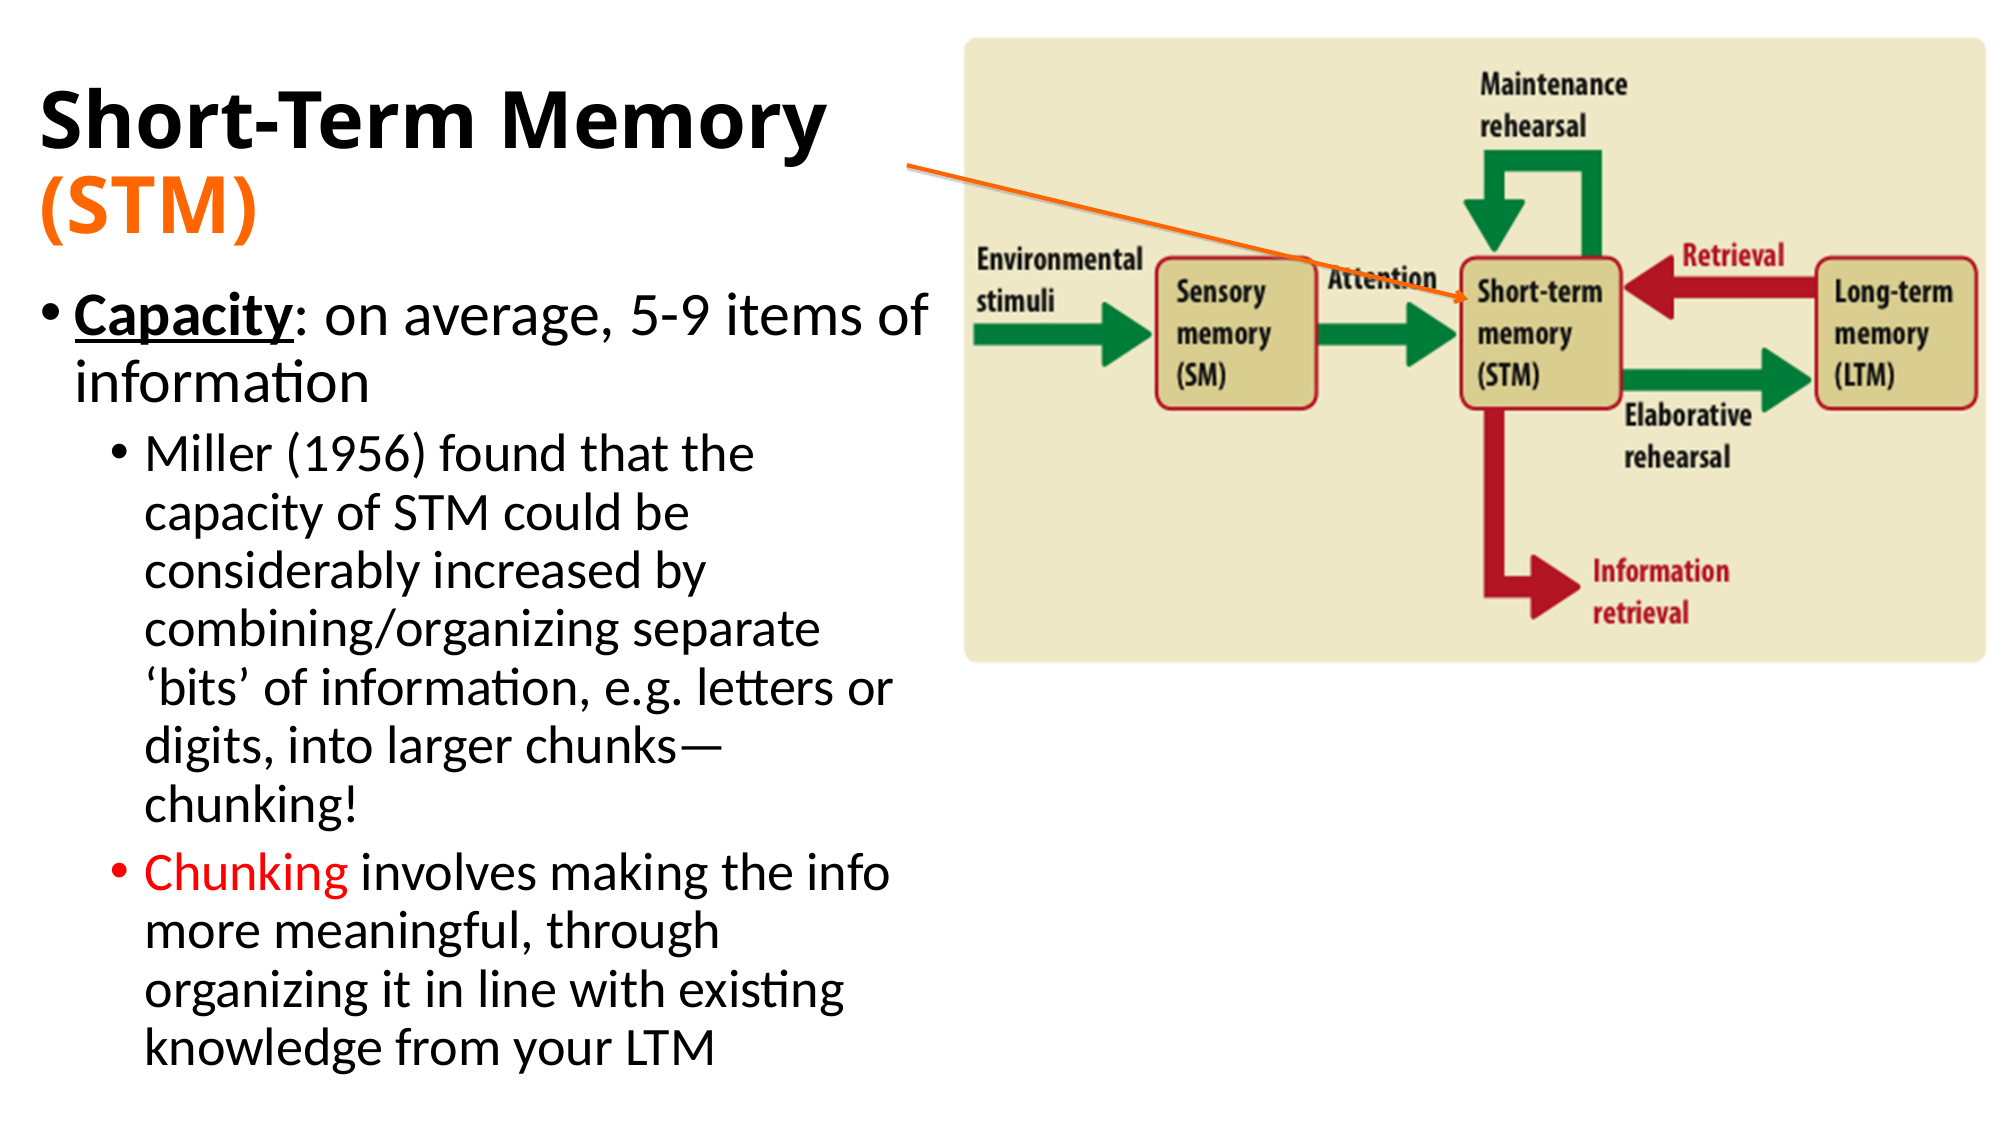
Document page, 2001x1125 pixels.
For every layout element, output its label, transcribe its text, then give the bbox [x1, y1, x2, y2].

picture [951, 25, 2000, 675]
title Short-Term Memory (STM) [24, 56, 907, 273]
list Capacity: on average, 5-9 items of information Miller (1956) found that the capacity of STM could be considerably increased by combining/organizing separate ‘bits’ of information, e.g. letters or digits, into larger chunks—chunking! Chunking involves making the info more meaningful, through organizing it in line with existing knowledge from your LTM [24, 273, 952, 1088]
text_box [906, 165, 1469, 300]
